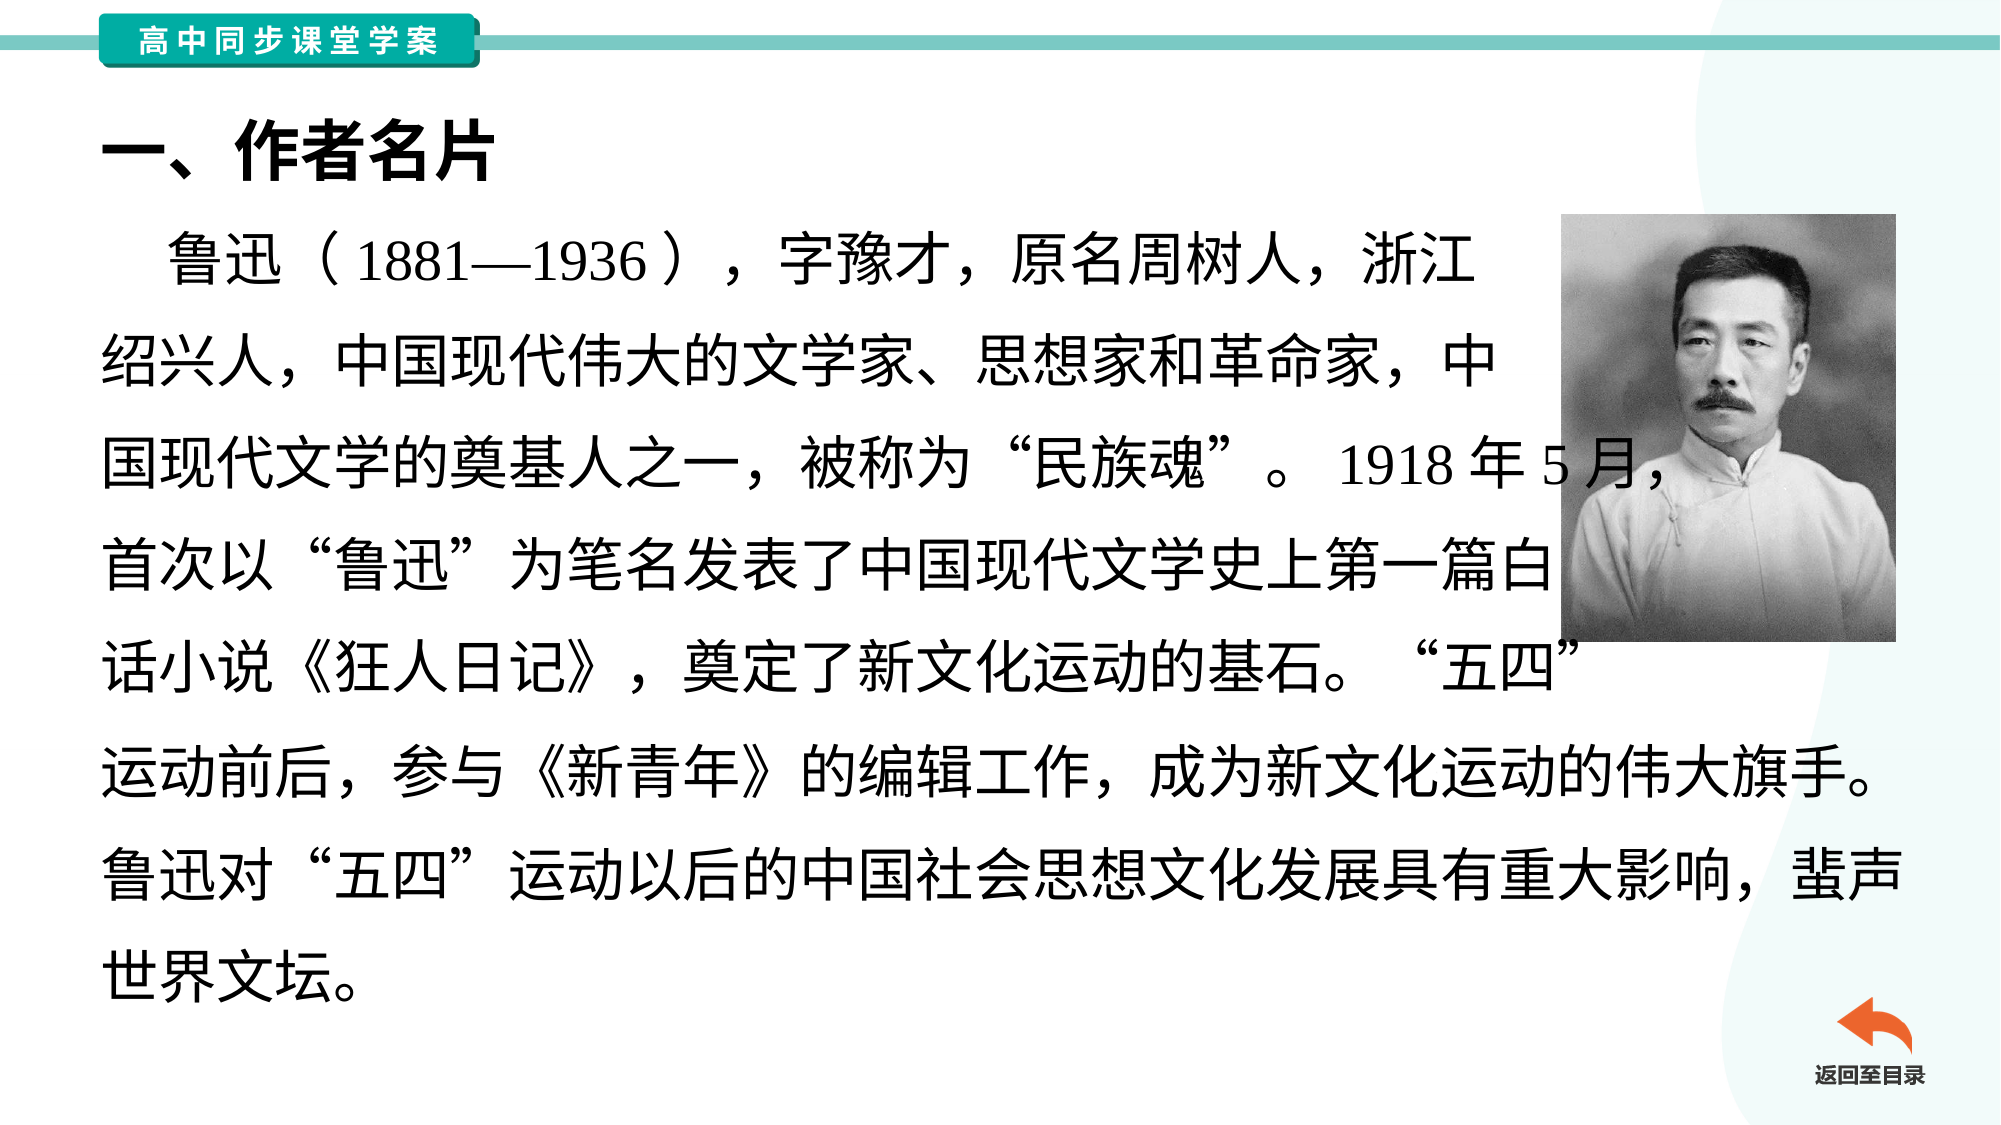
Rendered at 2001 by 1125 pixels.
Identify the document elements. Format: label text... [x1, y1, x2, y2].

picture [0, 0, 2000, 1125]
text_box 鲁迅（1881—1936），字豫才，原名周树人，浙江 绍兴人，中国现代伟大的文学家、思想家和革命家，中 国现代文学的奠基人之一，被称为“民族魂”。1918年5月， 首次以“鲁迅”为笔名发表了中国现代文学史上第一篇白 话小说《狂人日记》，奠定了新文化运动的基石。“五四” [100, 190, 1544, 701]
text_box 运动前后，参与《新青年》的编辑工作，成为新文化运动的伟大旗手。 鲁迅对“五四”运动以后的中国社会思想文化发展具有重大影响，蜚声 世界文坛。 [100, 703, 1900, 1010]
text_box 一、作者名片 [100, 76, 1899, 192]
